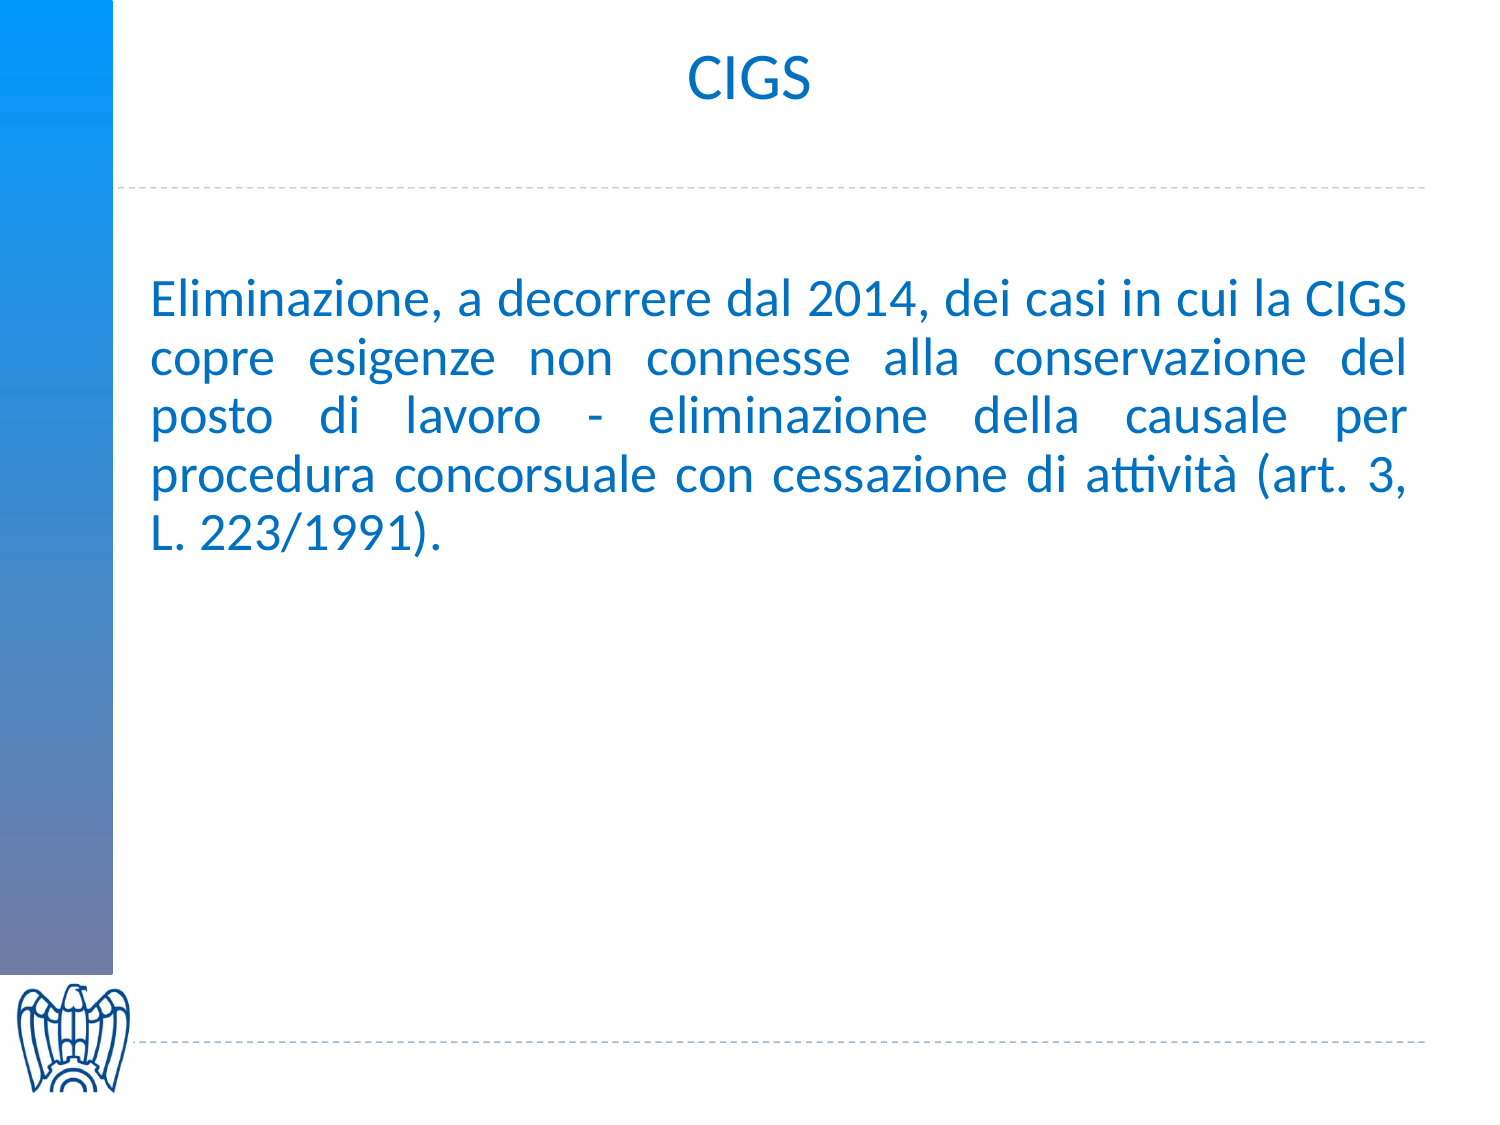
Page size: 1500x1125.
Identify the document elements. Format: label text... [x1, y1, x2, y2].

list Eliminazione, a decorrere dal 2014, dei casi in cui la CIGS copre esigenze non connesse alla conservazione del posto di lavoro - eliminazione della causale per procedura concorsuale con cessazione di attività (art. 3, L. 223/1991). [135, 262, 1425, 870]
picture [0, 974, 134, 1113]
text_box [0, 0, 113, 974]
title CIGS [113, 24, 1425, 188]
